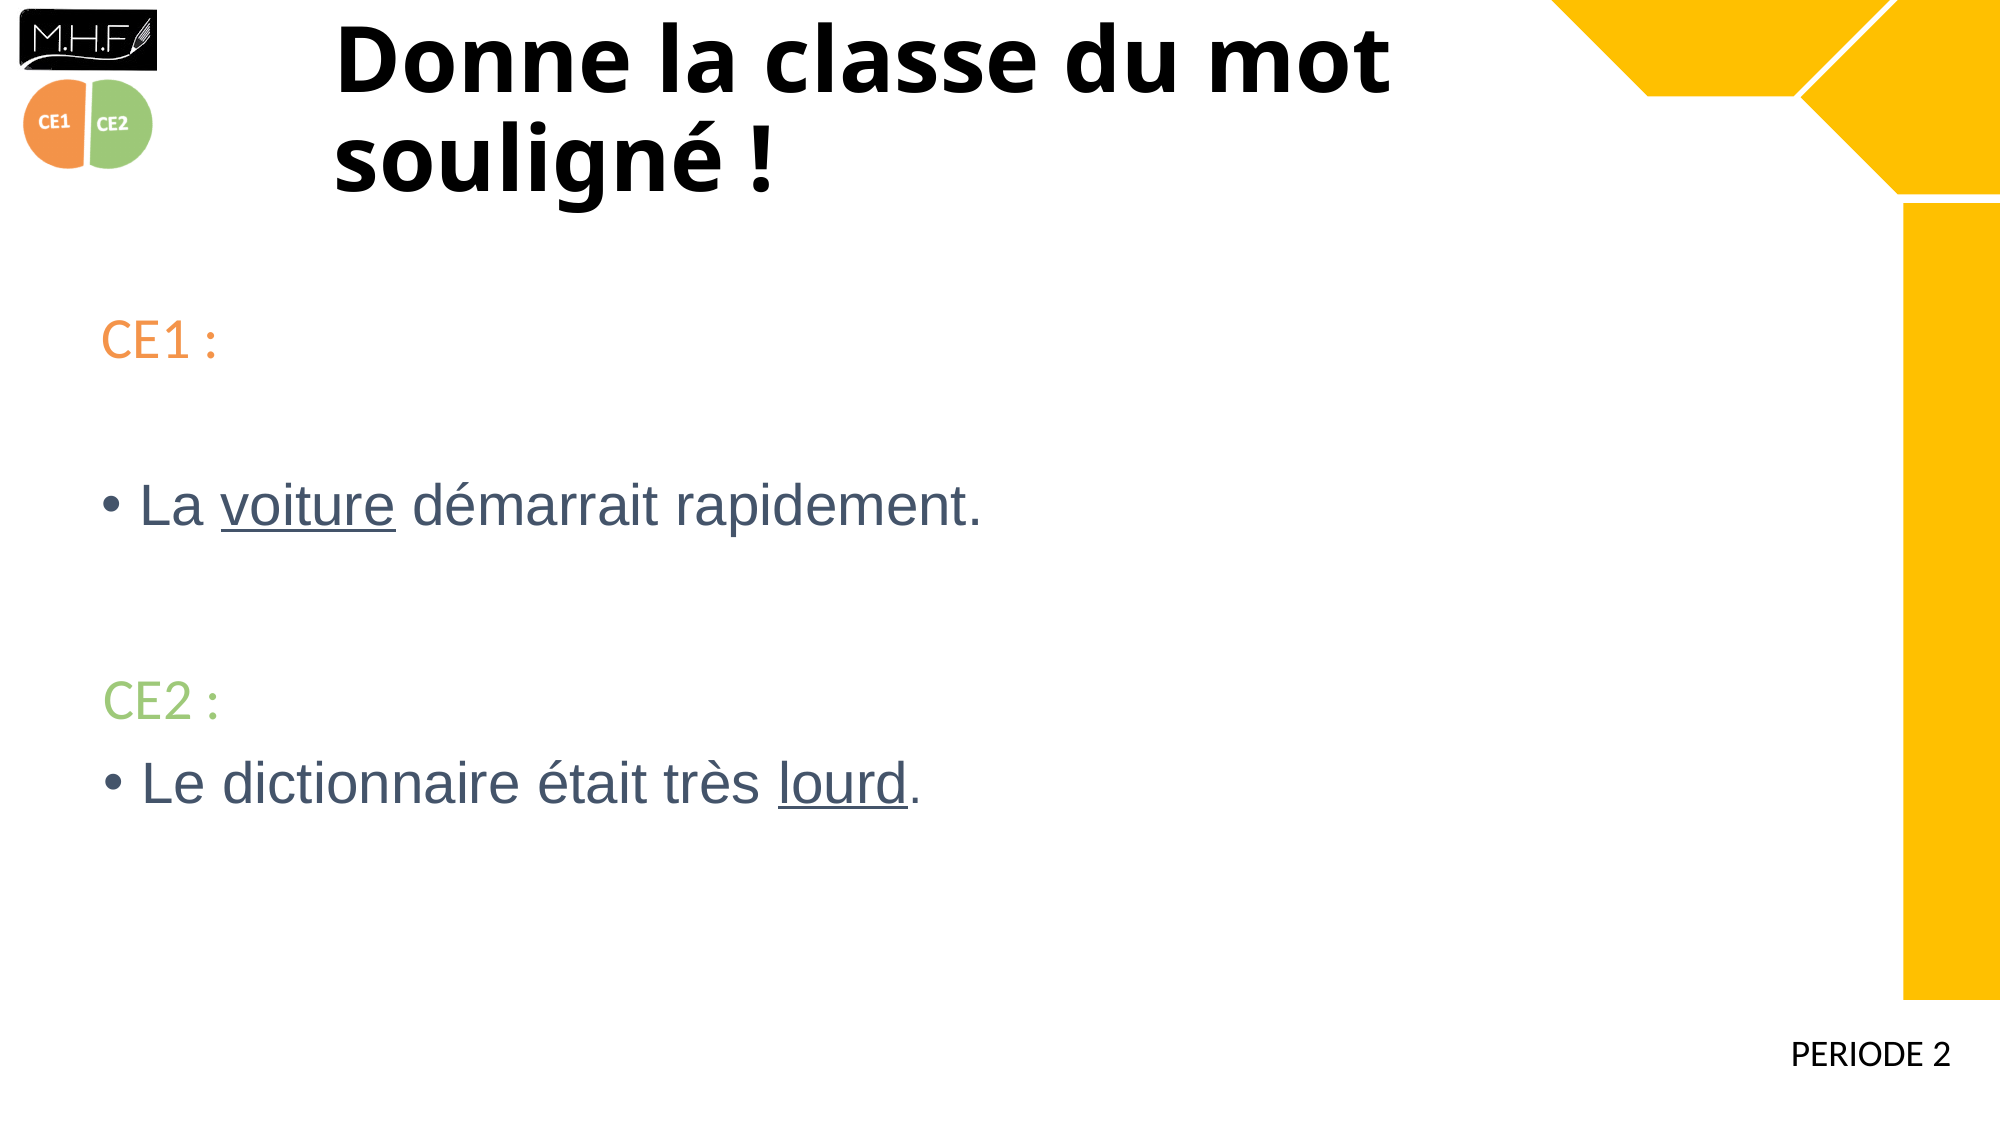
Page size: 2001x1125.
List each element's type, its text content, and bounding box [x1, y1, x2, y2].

list CE1 : La voiture démarrait rapidement. [86, 300, 1623, 620]
text_box [1902, 202, 2000, 1001]
text_box CE2 : Le dictionnaire était très lourd. [88, 661, 1598, 912]
text_box PERIODE 2 [1362, 1021, 1967, 1125]
text_box [1549, 0, 1892, 98]
text_box [1799, 0, 2000, 196]
picture [1, 7, 177, 207]
title Donne la classe du mot souligné ! [318, 3, 1865, 221]
